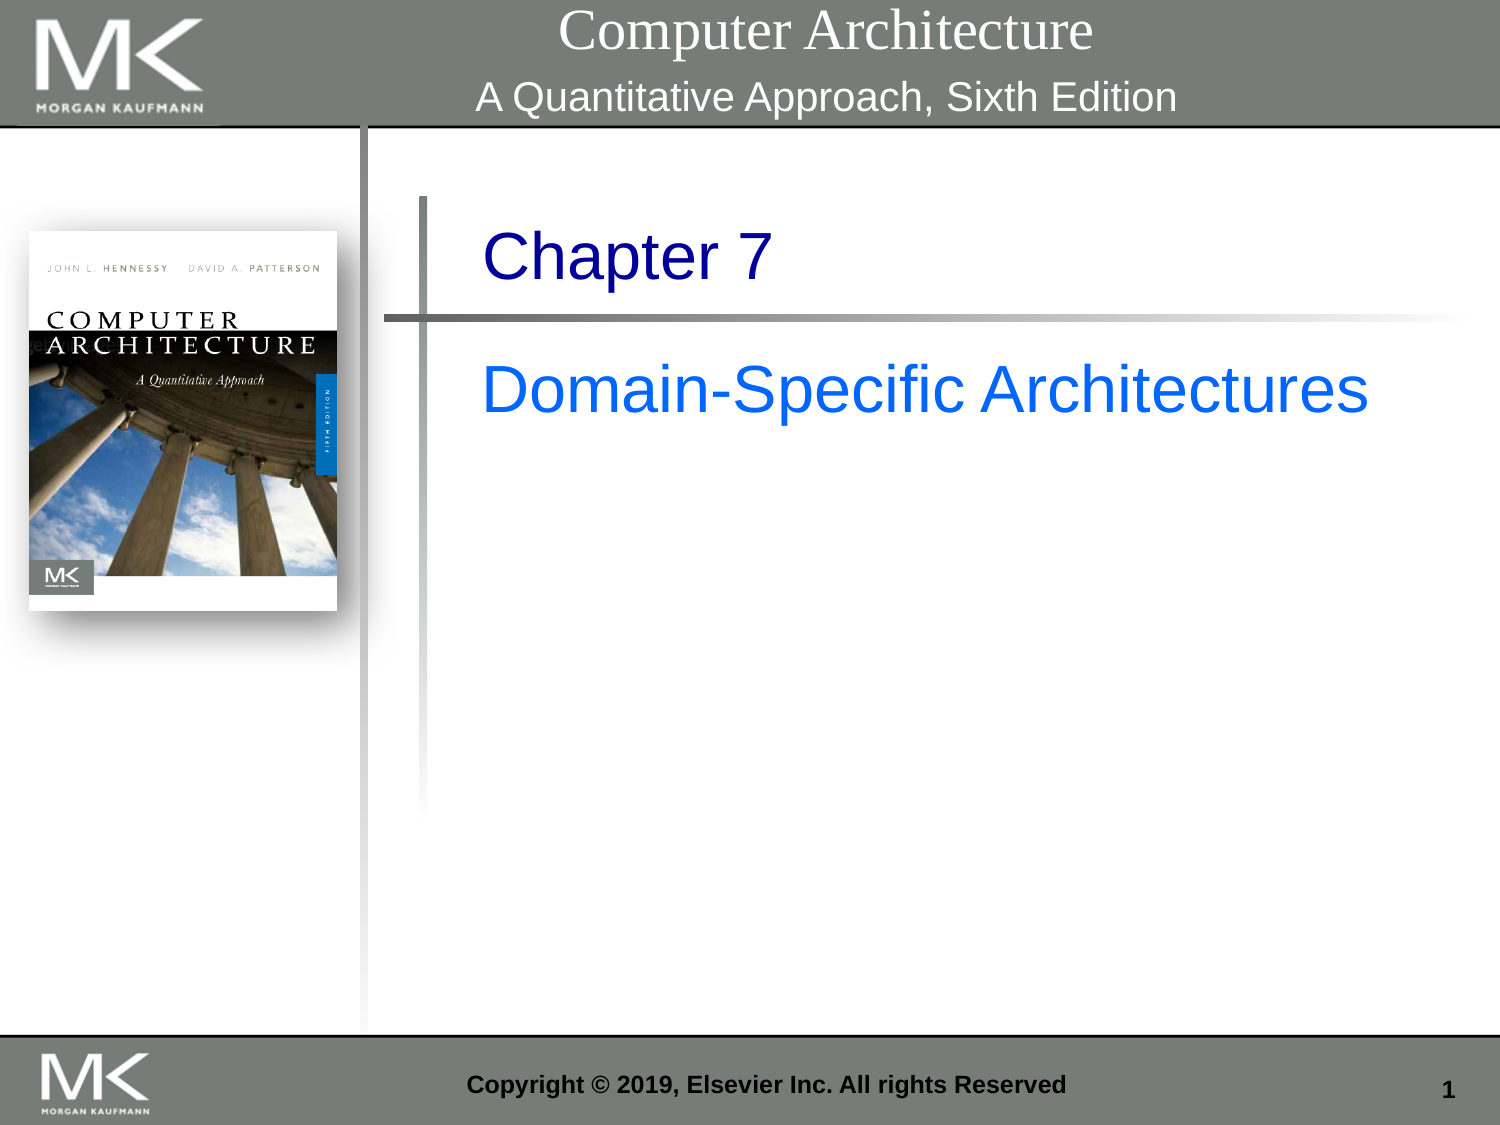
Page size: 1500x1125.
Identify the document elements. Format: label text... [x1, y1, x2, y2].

picture [29, 1046, 160, 1123]
picture [17, 8, 220, 126]
footer Copyright © 2019, Elsevier Inc. All rights Reserved [170, 1046, 1365, 1106]
text_box Computer Architecture A Quantitative Approach, Sixth Edition [460, 0, 1193, 127]
text_box Chapter 7 [467, 205, 791, 301]
picture [29, 231, 337, 611]
text_box Domain-Specific Architectures [466, 337, 1424, 433]
